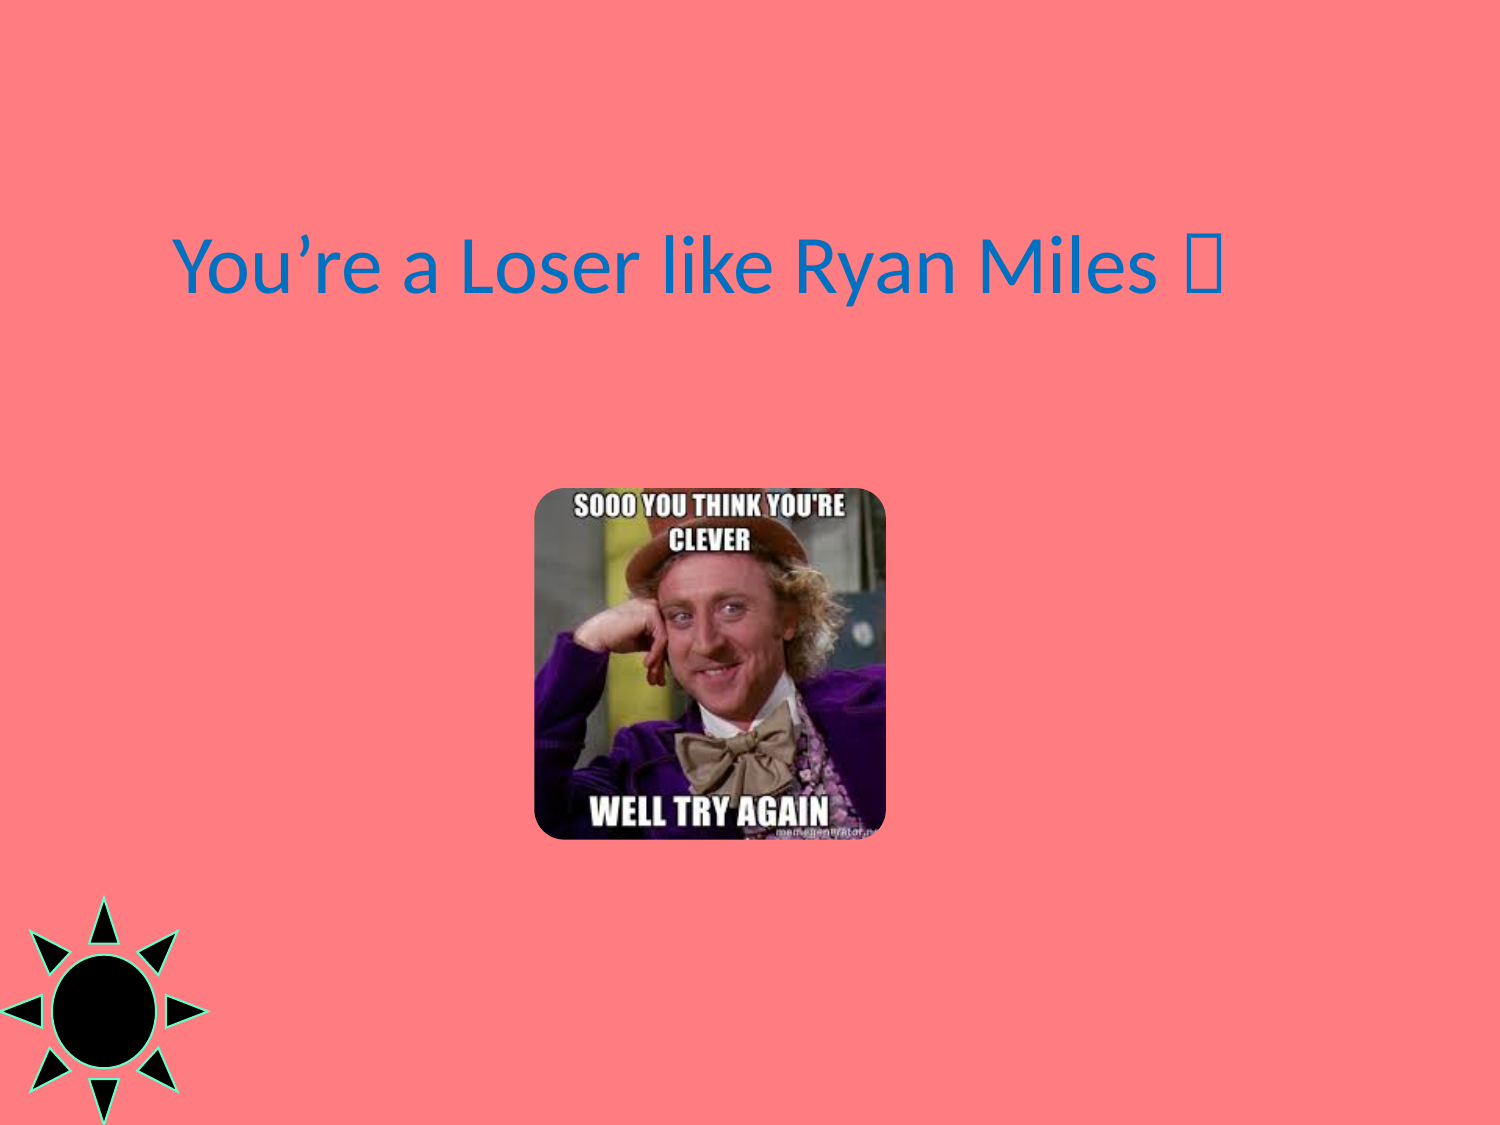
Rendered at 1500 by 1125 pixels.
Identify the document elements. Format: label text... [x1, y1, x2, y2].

text_box [135, 1045, 180, 1094]
text_box [28, 928, 73, 977]
text_box [87, 894, 121, 945]
picture [534, 488, 886, 840]
text_box [28, 1045, 73, 1094]
text_box [164, 993, 211, 1030]
text_box [0, 993, 43, 1030]
text_box You’re a Loser like Ryan Miles  [51, 202, 1369, 318]
text_box [50, 953, 158, 1070]
text_box [87, 1078, 121, 1125]
text_box [135, 928, 180, 977]
